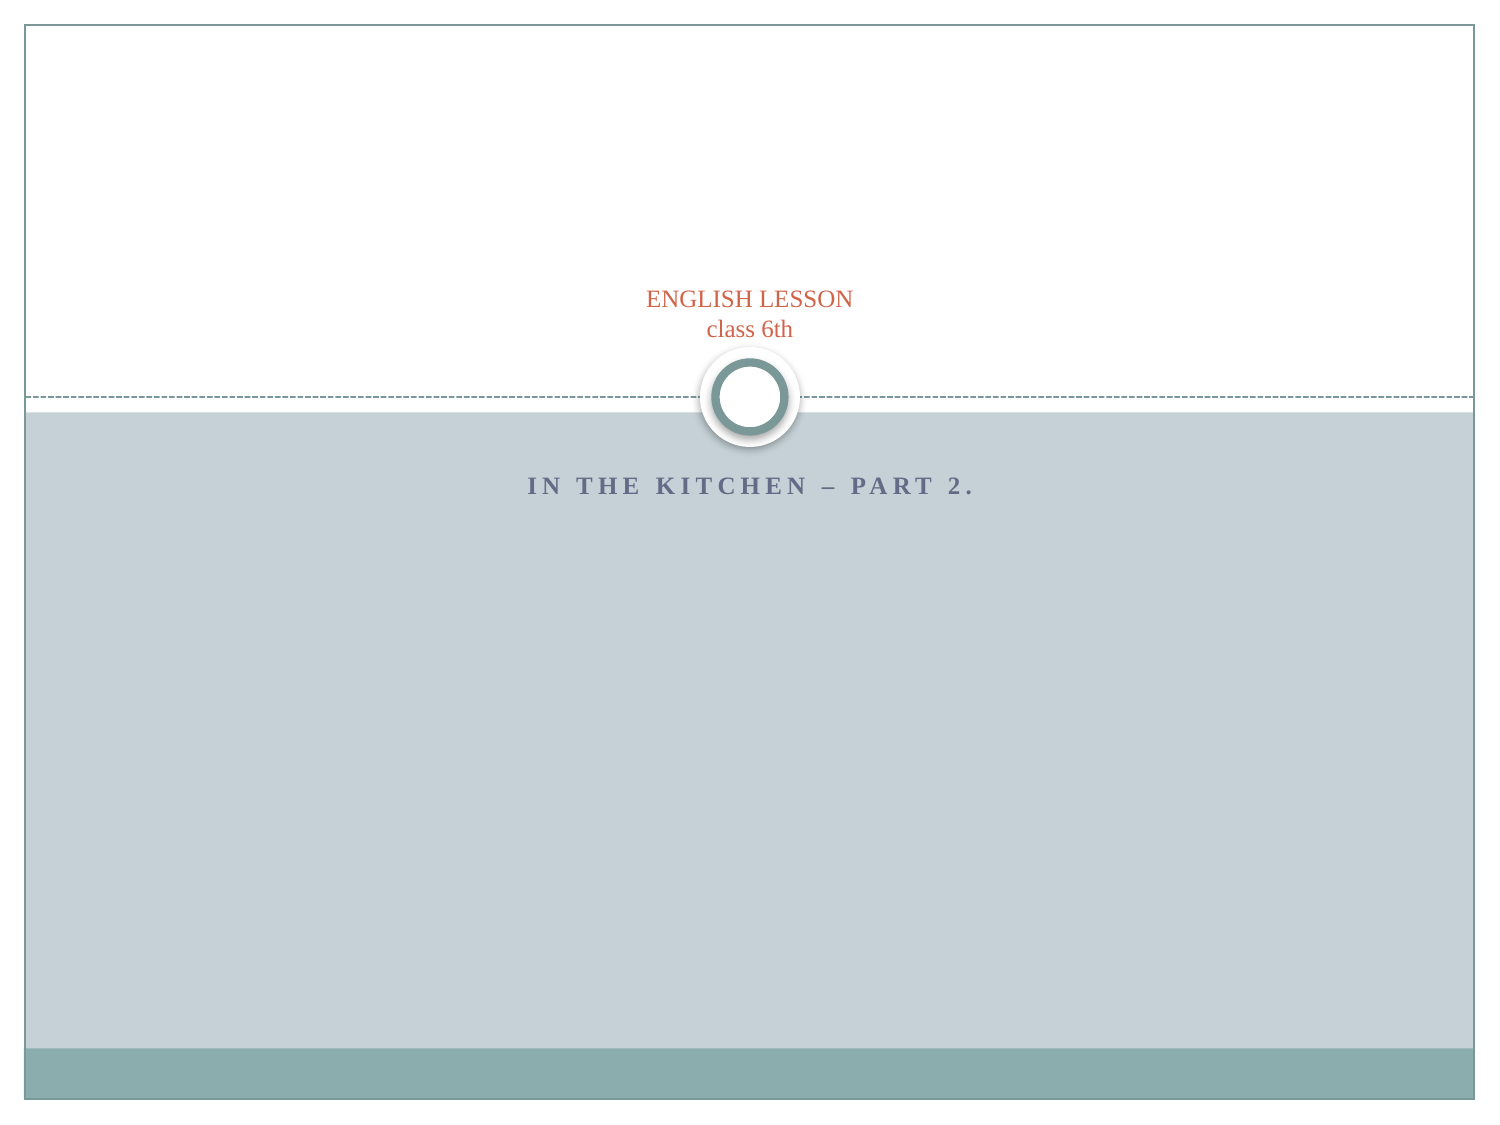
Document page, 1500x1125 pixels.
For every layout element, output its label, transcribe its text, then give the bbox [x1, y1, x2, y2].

subtitle IN THE KITCHEN – PART 2. [225, 462, 1275, 750]
title ENGLISH LESSON class 6th [112, 62, 1388, 350]
